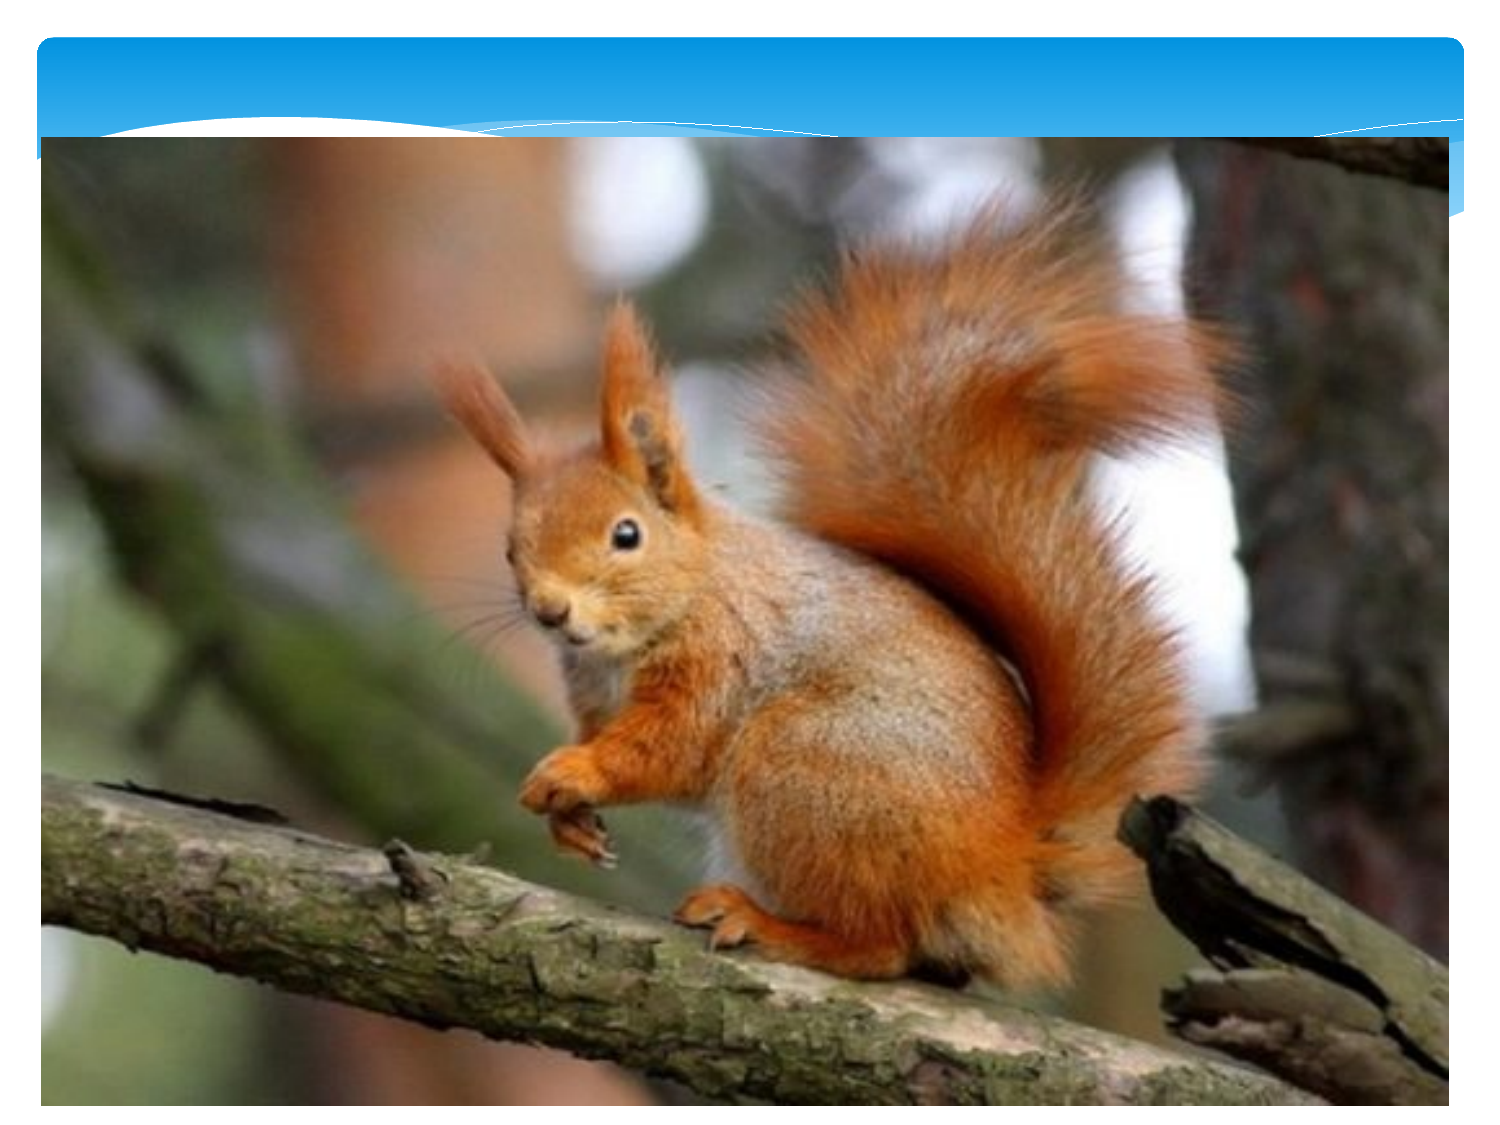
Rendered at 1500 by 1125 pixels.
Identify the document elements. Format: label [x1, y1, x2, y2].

picture [40, 136, 1449, 1107]
